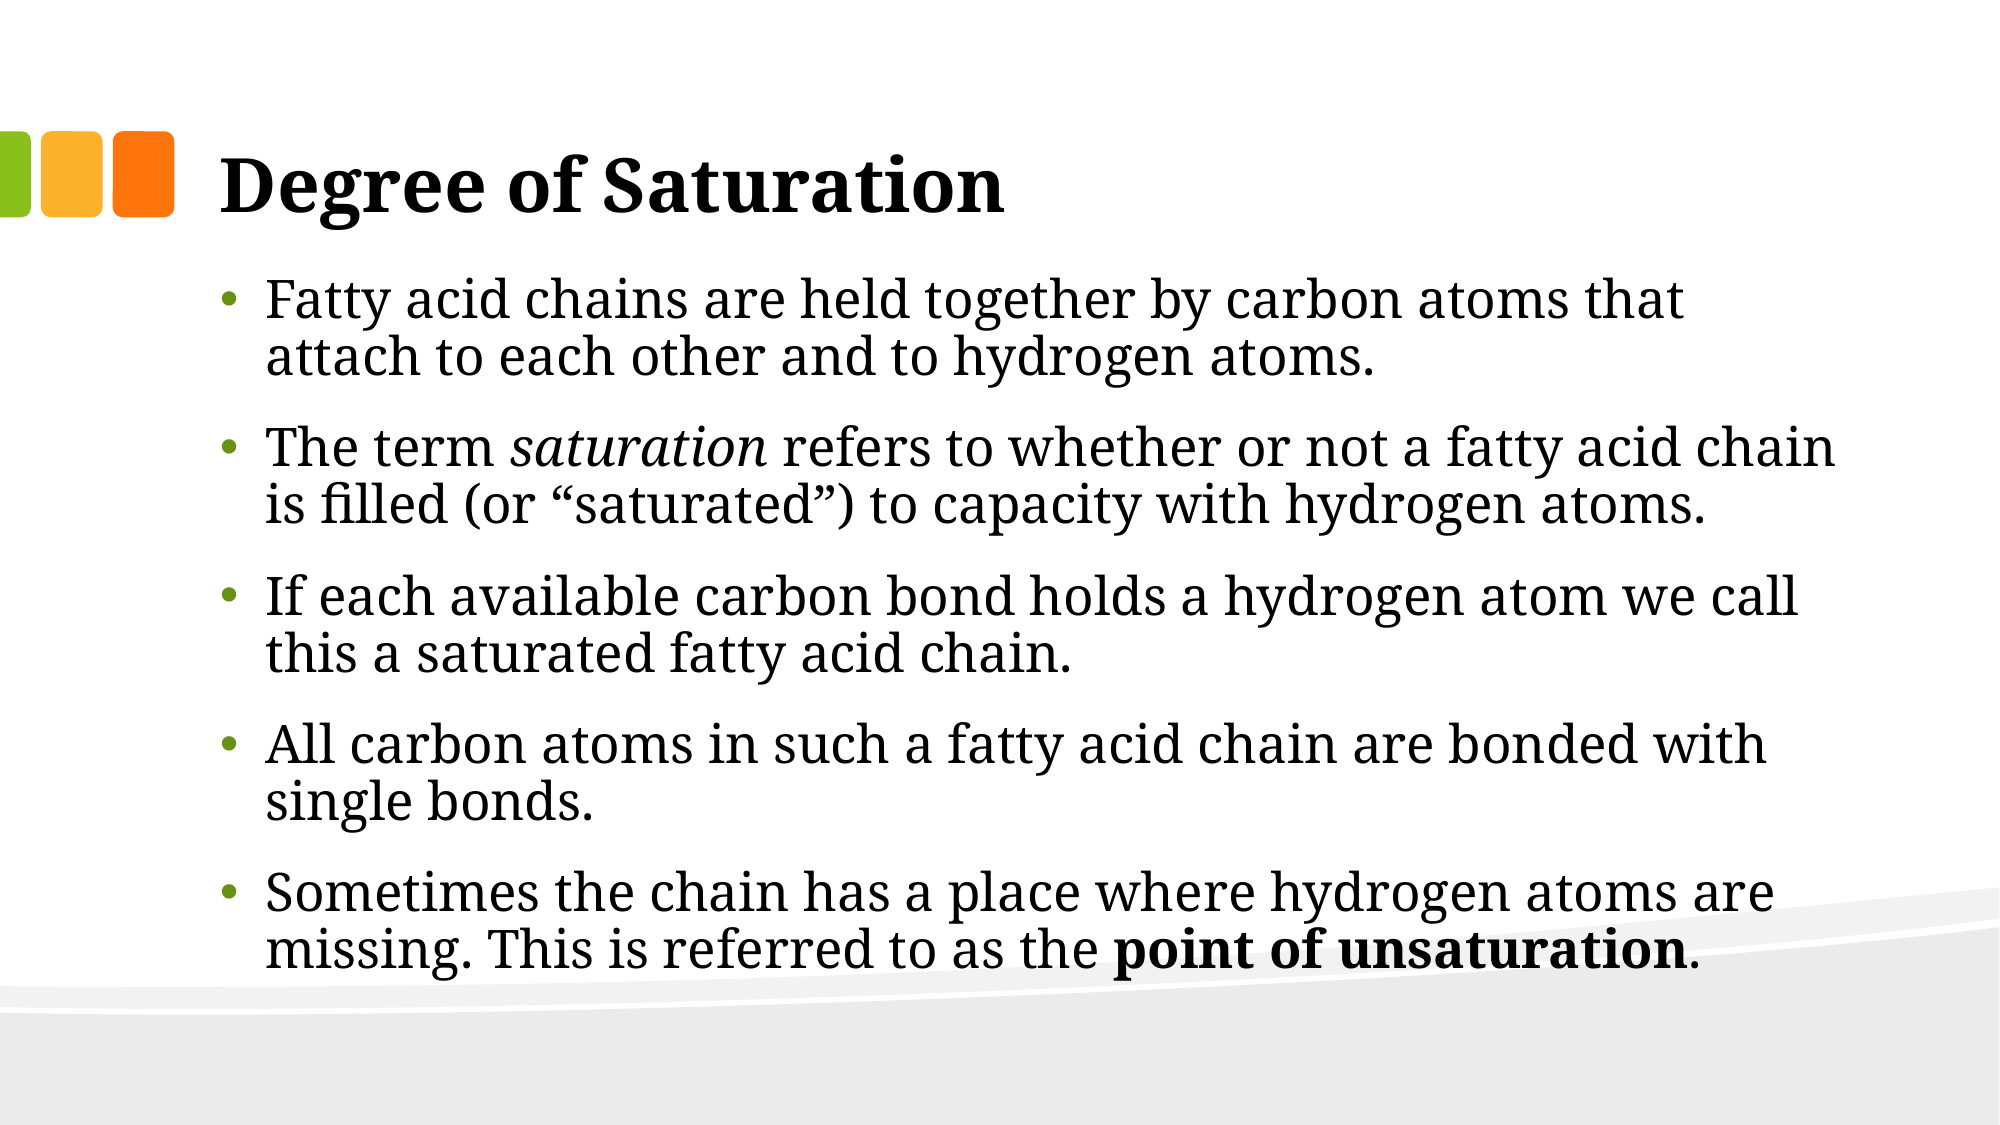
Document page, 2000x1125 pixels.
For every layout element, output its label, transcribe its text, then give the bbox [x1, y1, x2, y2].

title Degree of Saturation [199, 24, 1800, 238]
list Fatty acid chains are held together by carbon atoms that attach to each other and to hydrogen atoms. The term saturation refers to whether or not a fatty acid chain is filled (or “saturated”) to capacity with hydrogen atoms. If each available carbon bond holds a hydrogen atom we call this a saturated fatty acid chain. All carbon atoms in such a fatty acid chain are bonded with single bonds. Sometimes the chain has a place where hydrogen atoms are missing. This is referred to as the point of unsaturation. [199, 262, 1863, 1050]
